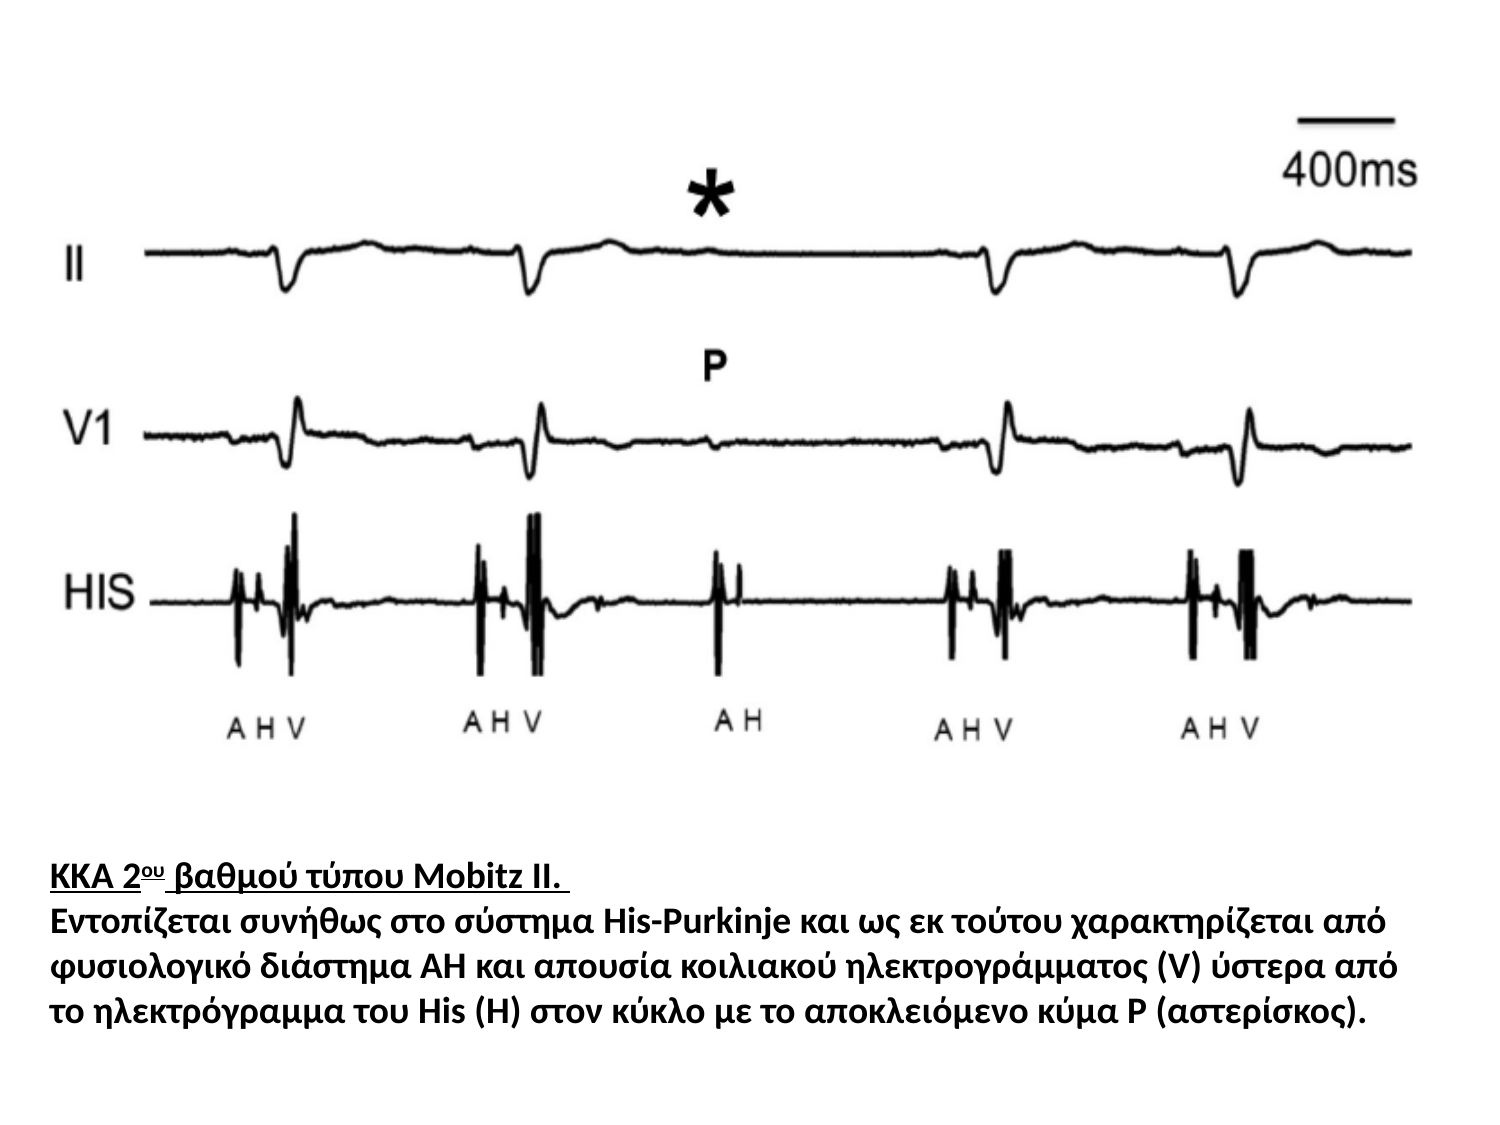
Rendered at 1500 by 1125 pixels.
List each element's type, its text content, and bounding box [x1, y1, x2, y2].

picture [34, 105, 1454, 794]
text_box KKA 2ου βαθμού τύπου Mobitz IΙ. Εντοπίζεται συνήθως στο σύστημα His-Purkinje και ως εκ τούτου χαρακτηρίζεται από φυσιολογικό διάστημα ΑΗ και απουσία κοιλιακού ηλεκτρογράμματος (V) ύστερα από το ηλεκτρόγραμμα του His (Η) στον κύκλο με το αποκλειόμενο κύμα Ρ (αστερίσκος). [35, 843, 1442, 1039]
